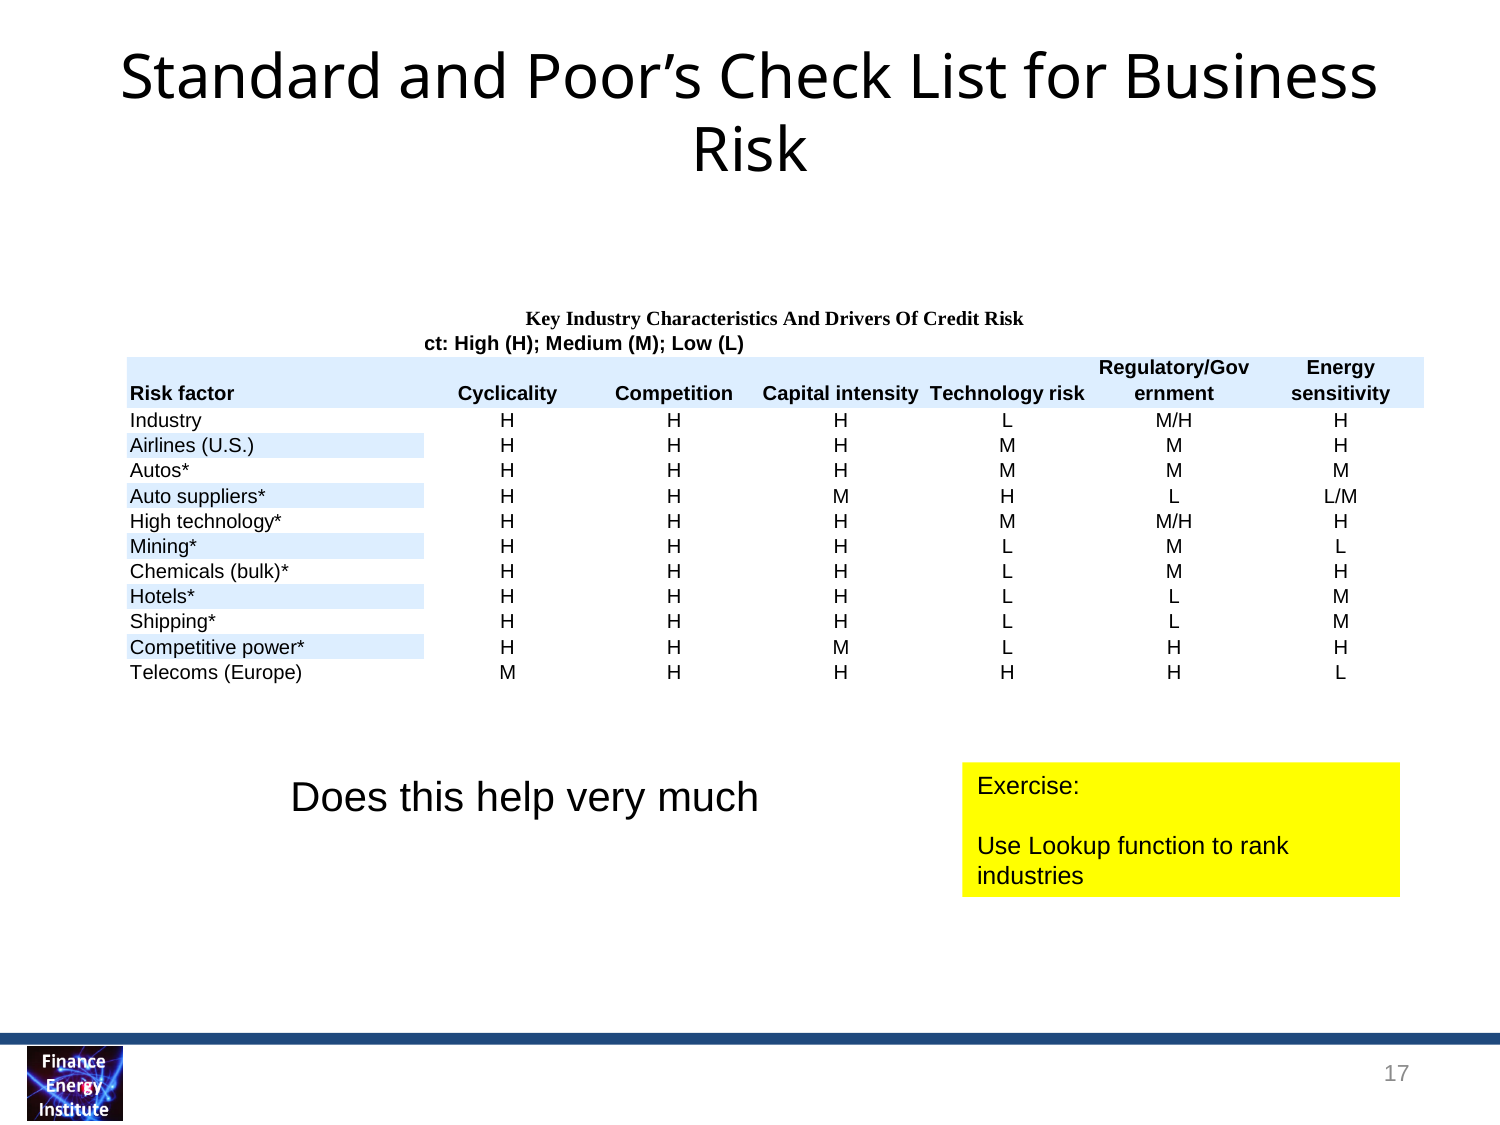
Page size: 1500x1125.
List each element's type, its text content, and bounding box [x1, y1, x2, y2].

text_box Does this help very much [125, 762, 925, 828]
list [124, 299, 1426, 686]
slide_number 17 [1074, 1042, 1425, 1103]
title Standard and Poor’s Check List for Business Risk [70, 56, 1430, 164]
text_box Exercise: Use Lookup function to rank industries [962, 762, 1400, 897]
picture [27, 1046, 123, 1121]
